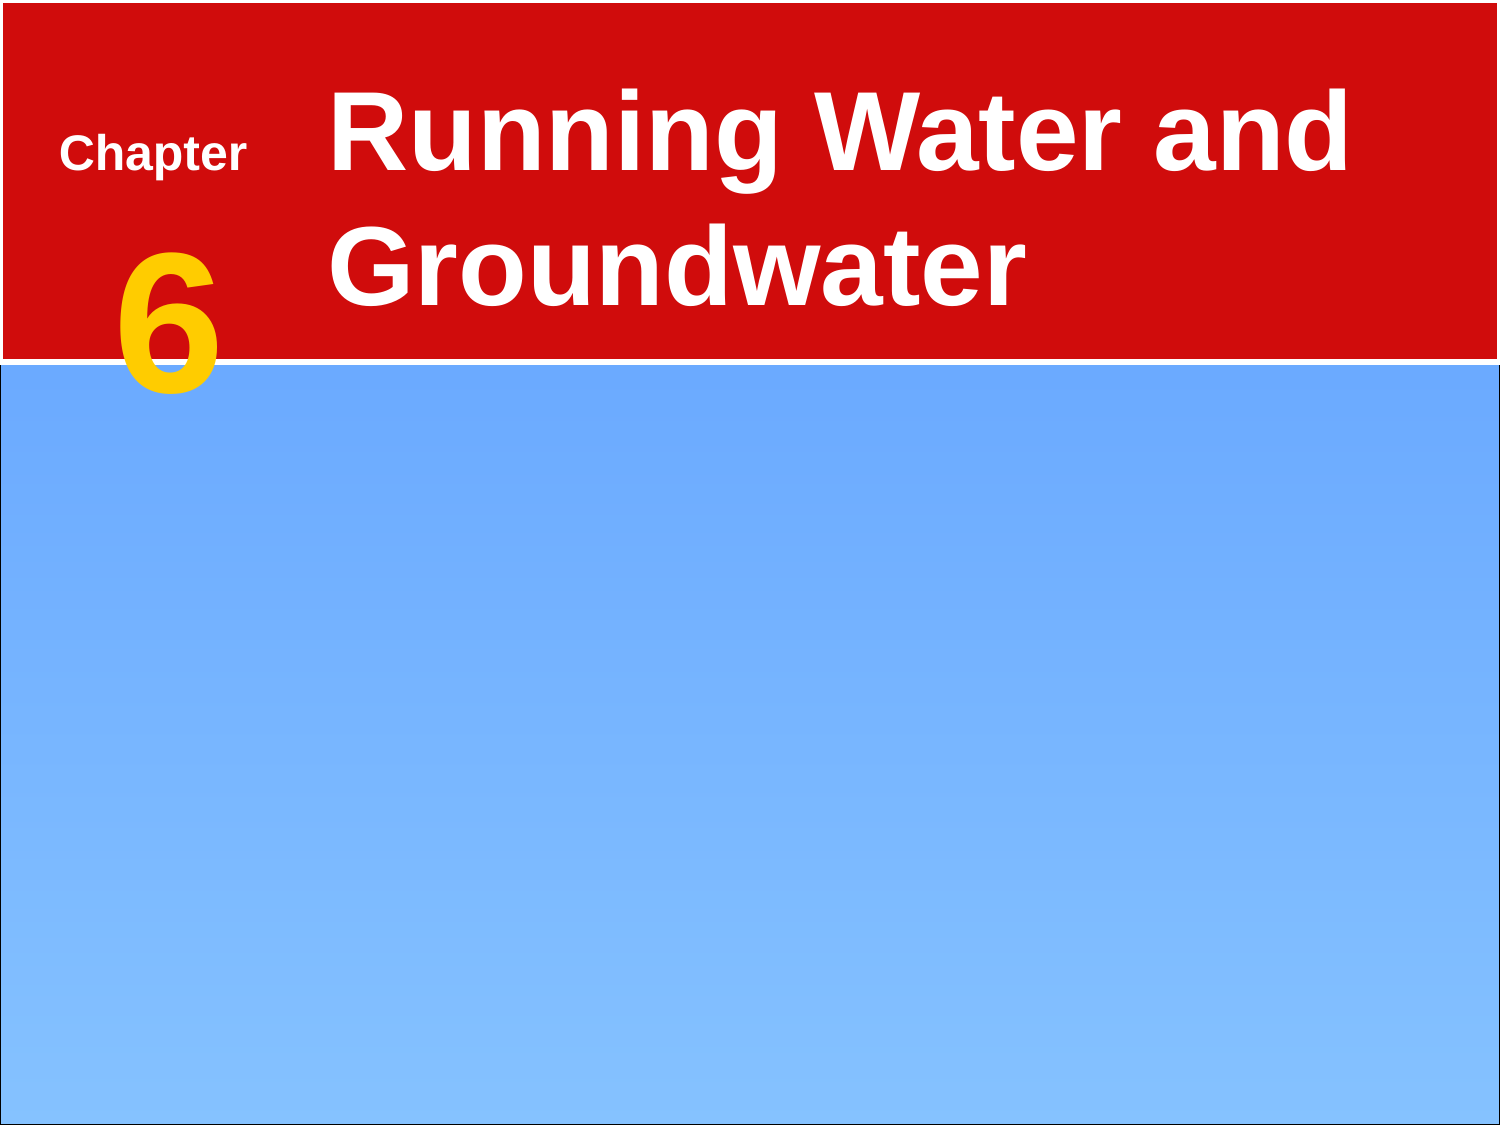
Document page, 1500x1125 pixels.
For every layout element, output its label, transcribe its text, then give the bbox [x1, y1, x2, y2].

title Chapter 6 [37, 50, 300, 325]
text_box Running Water and Groundwater [312, 49, 1500, 335]
text_box [0, 0, 1500, 363]
